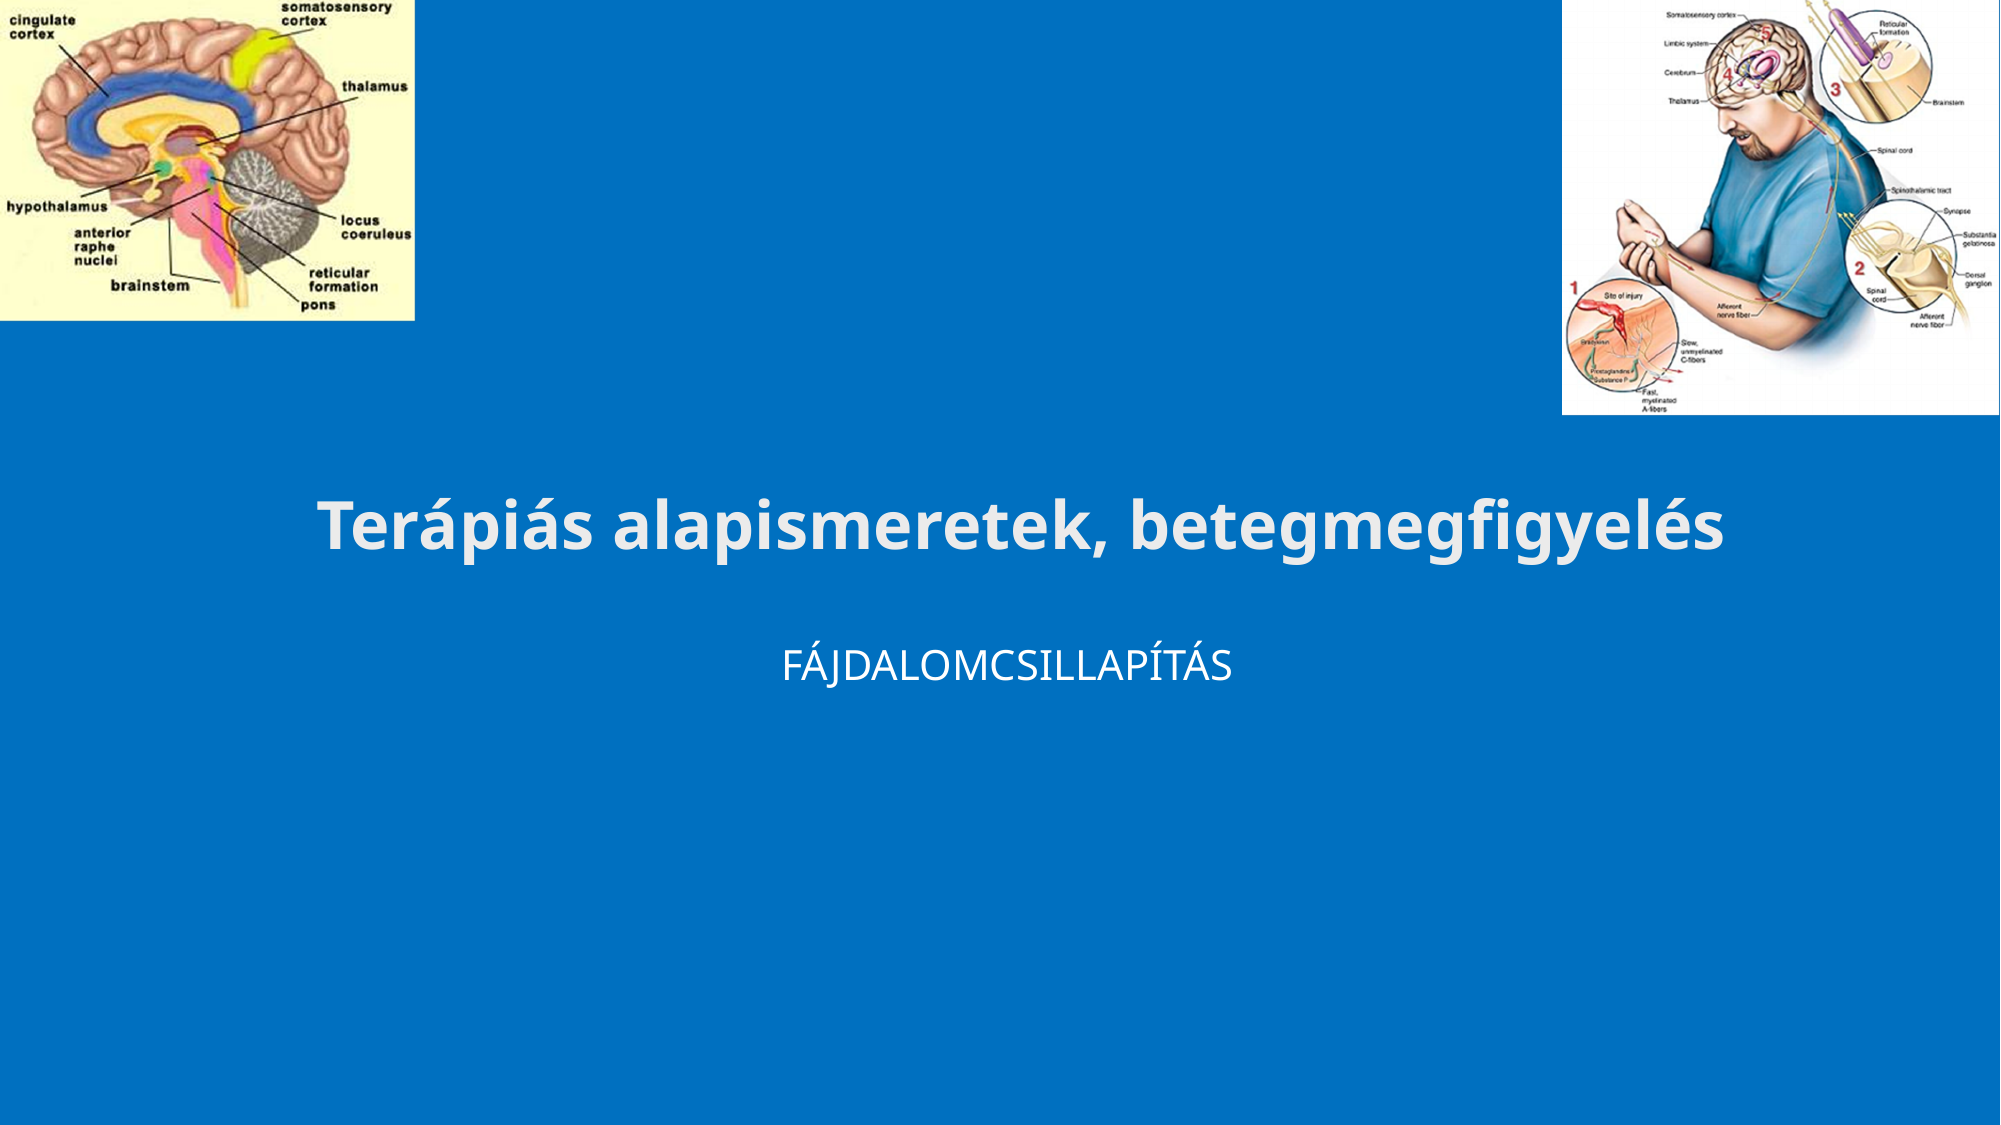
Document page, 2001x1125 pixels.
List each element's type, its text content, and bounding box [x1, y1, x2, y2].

subtitle Fájdalomcsillapítás [283, 630, 1732, 773]
title Terápiás alapismeretek, betegmegfigyelés [106, 24, 1938, 571]
picture [1562, 0, 2000, 417]
picture [0, 0, 416, 322]
